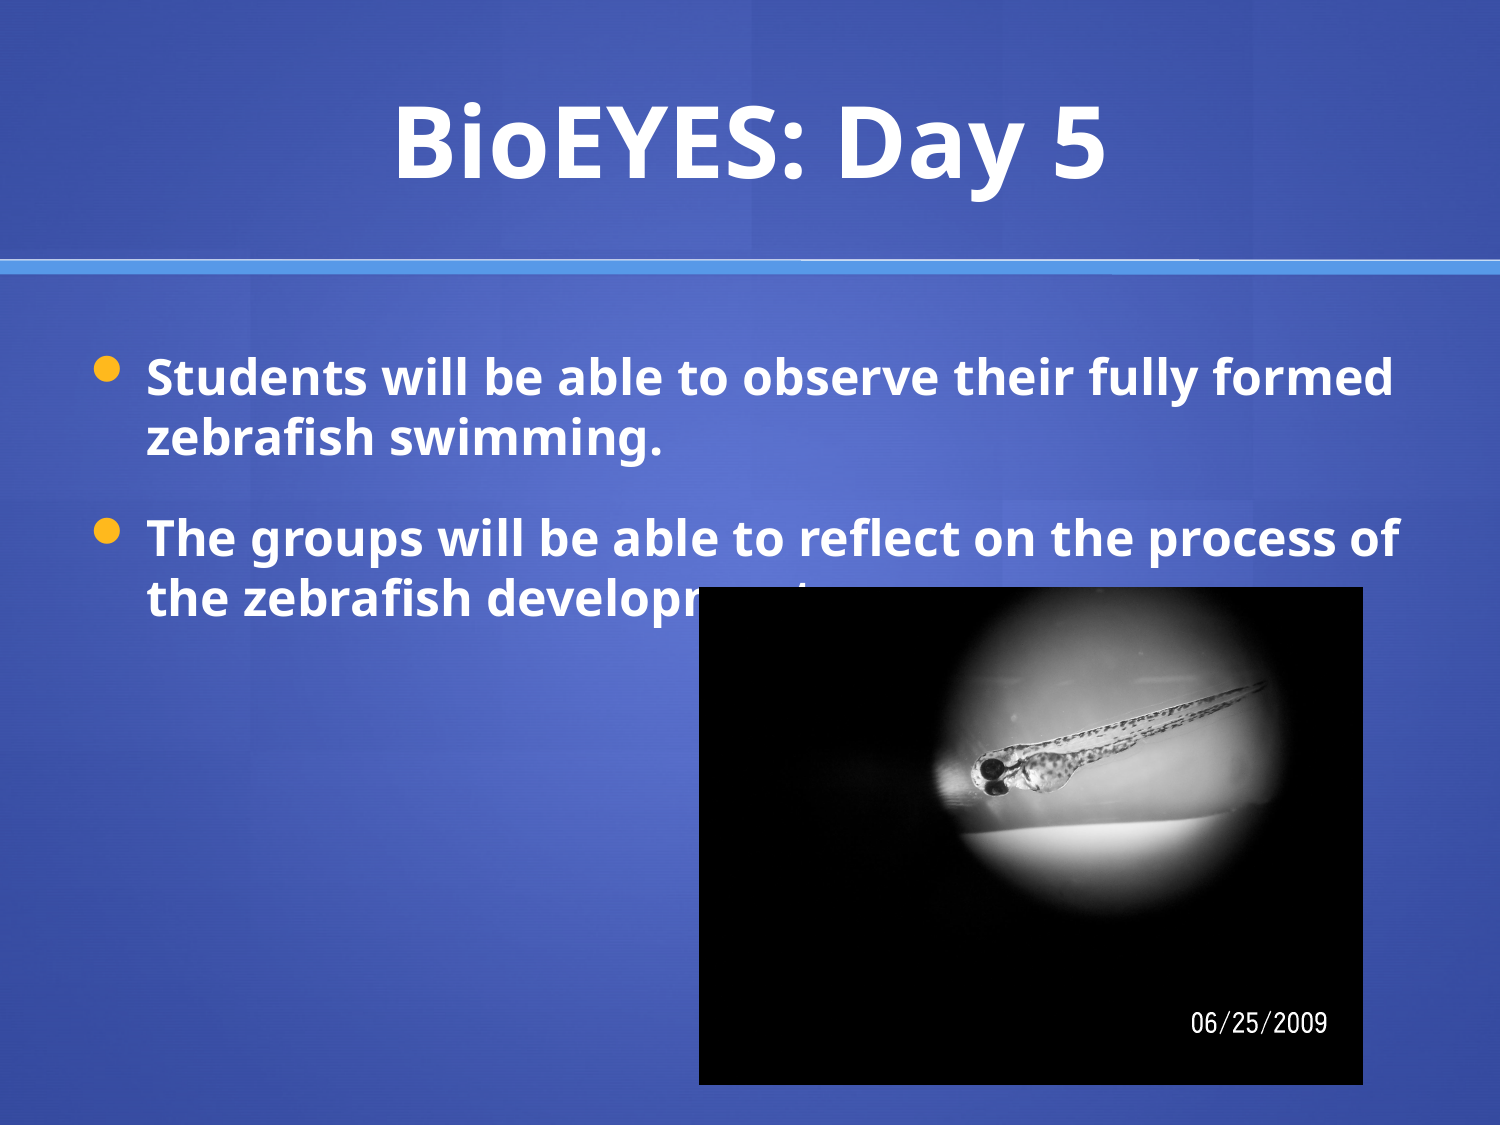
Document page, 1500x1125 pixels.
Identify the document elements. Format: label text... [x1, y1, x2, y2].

title BioEYES: Day 5 [75, 45, 1425, 233]
picture [698, 586, 1364, 1086]
list Students will be able to observe their fully formed zebrafish swimming. The groups will be able to reflect on the process of the zebrafish development. [75, 337, 1425, 988]
